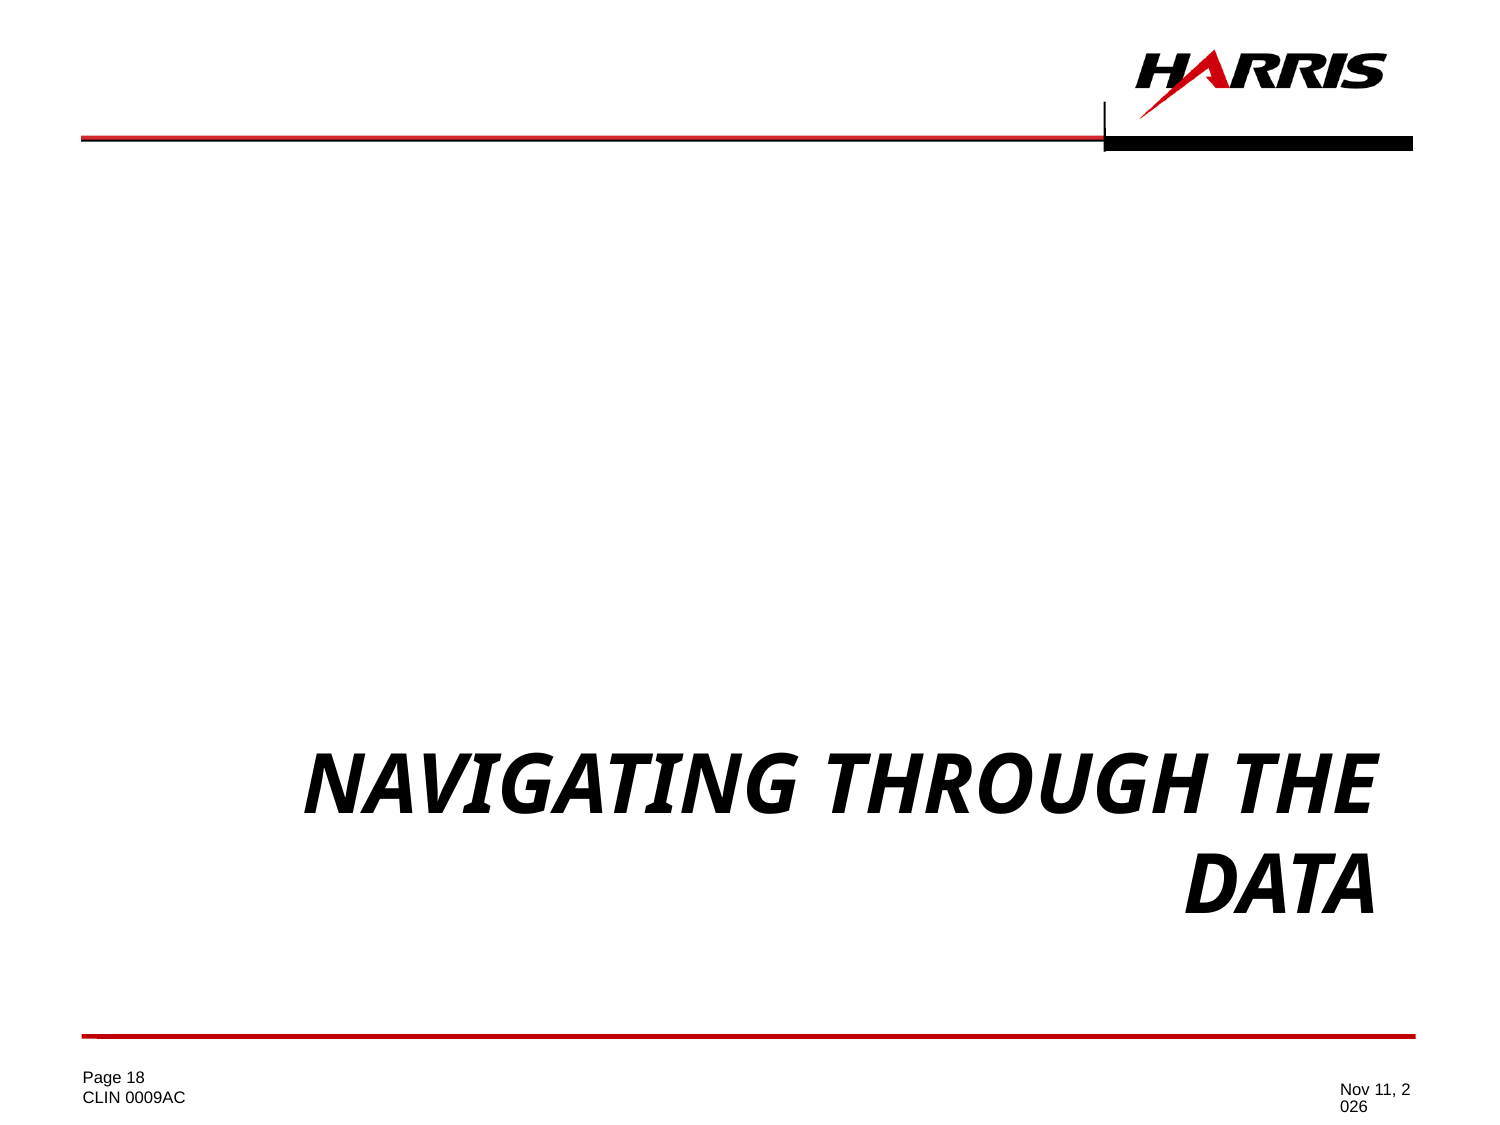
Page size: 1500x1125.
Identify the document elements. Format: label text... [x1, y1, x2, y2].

slide_number 10-Jul-15 [1324, 1066, 1435, 1111]
picture [1135, 49, 1387, 119]
title Navigating Through THE Data [118, 722, 1394, 947]
